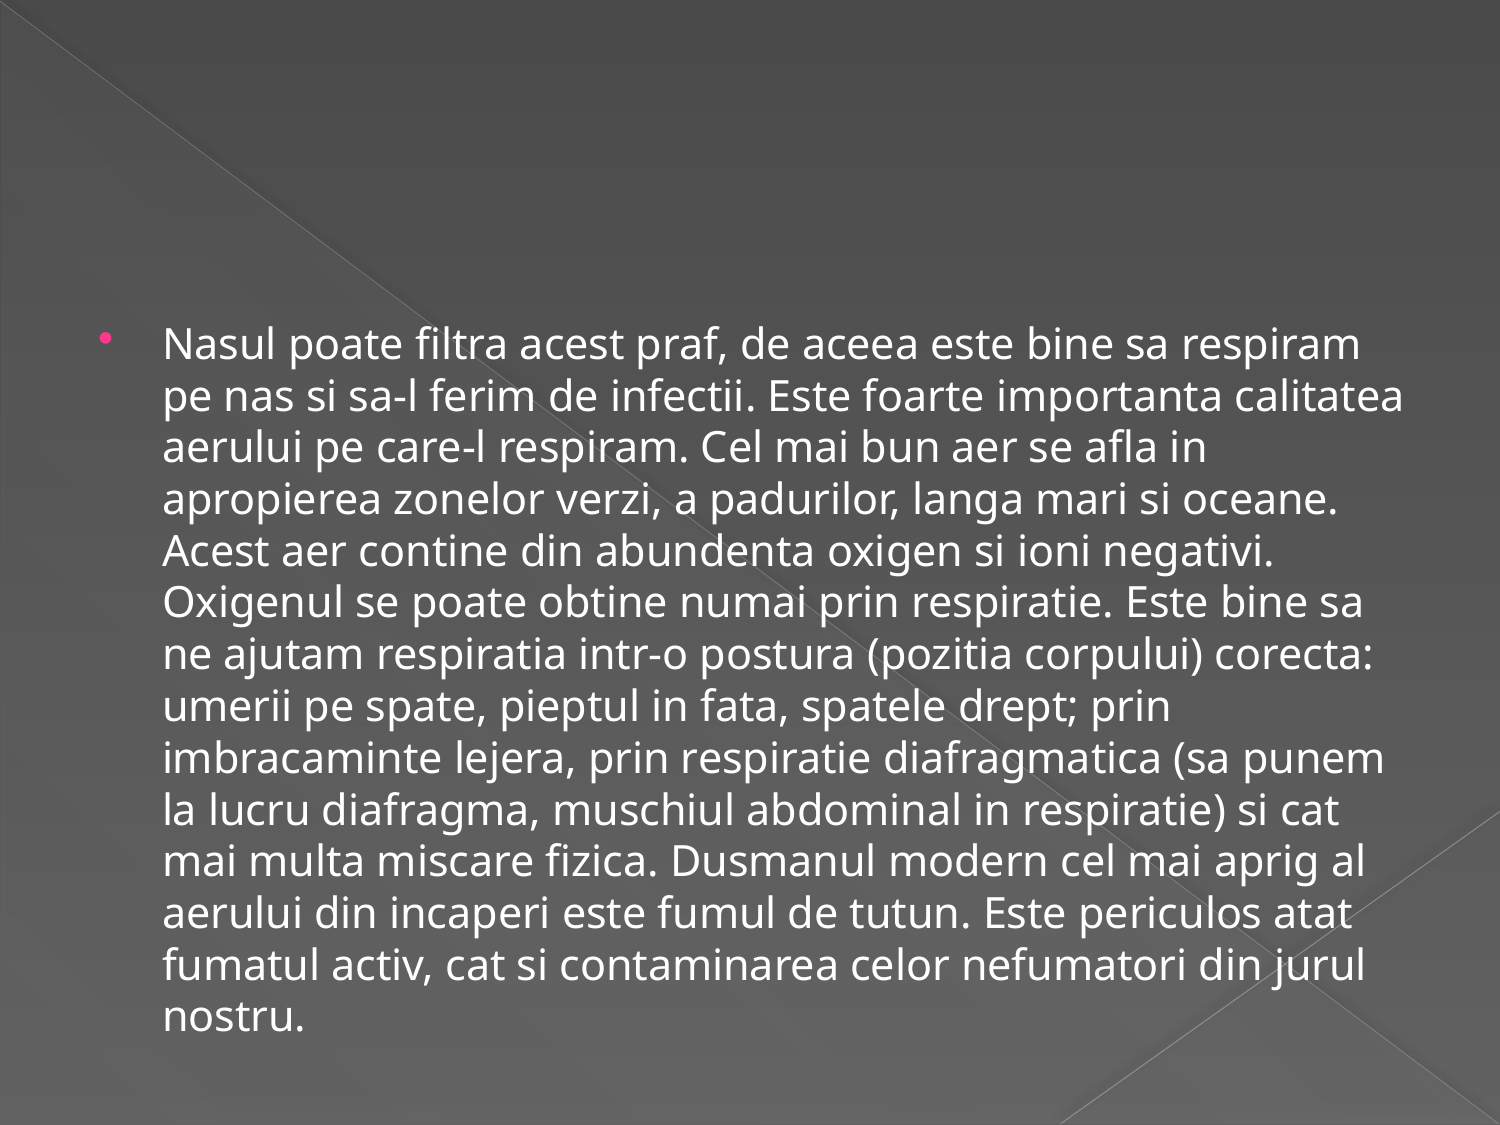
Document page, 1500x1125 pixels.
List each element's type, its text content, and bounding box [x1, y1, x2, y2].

list Nasul poate filtra acest praf, de aceea este bine sa respiram pe nas si sa-l ferim de infectii. Este foarte importanta calitatea aerului pe care-l respiram. Cel mai bun aer se afla in apropierea zonelor verzi, a padurilor, langa mari si oceane. Acest aer contine din abundenta oxigen si ioni negativi. Oxigenul se poate obtine numai prin respiratie. Este bine sa ne ajutam respiratia intr-o postura (pozitia corpului) corecta: umerii pe spate, pieptul in fata, spatele drept; prin imbracaminte lejera, prin respiratie diafragmatica (sa punem la lucru diafragma, muschiul abdominal in respiratie) si cat mai multa miscare fizica. Dusmanul modern cel mai aprig al aerului din incaperi este fumul de tutun. Este periculos atat fumatul activ, cat si contaminarea celor nefumatori din jurul nostru. [75, 308, 1425, 1059]
